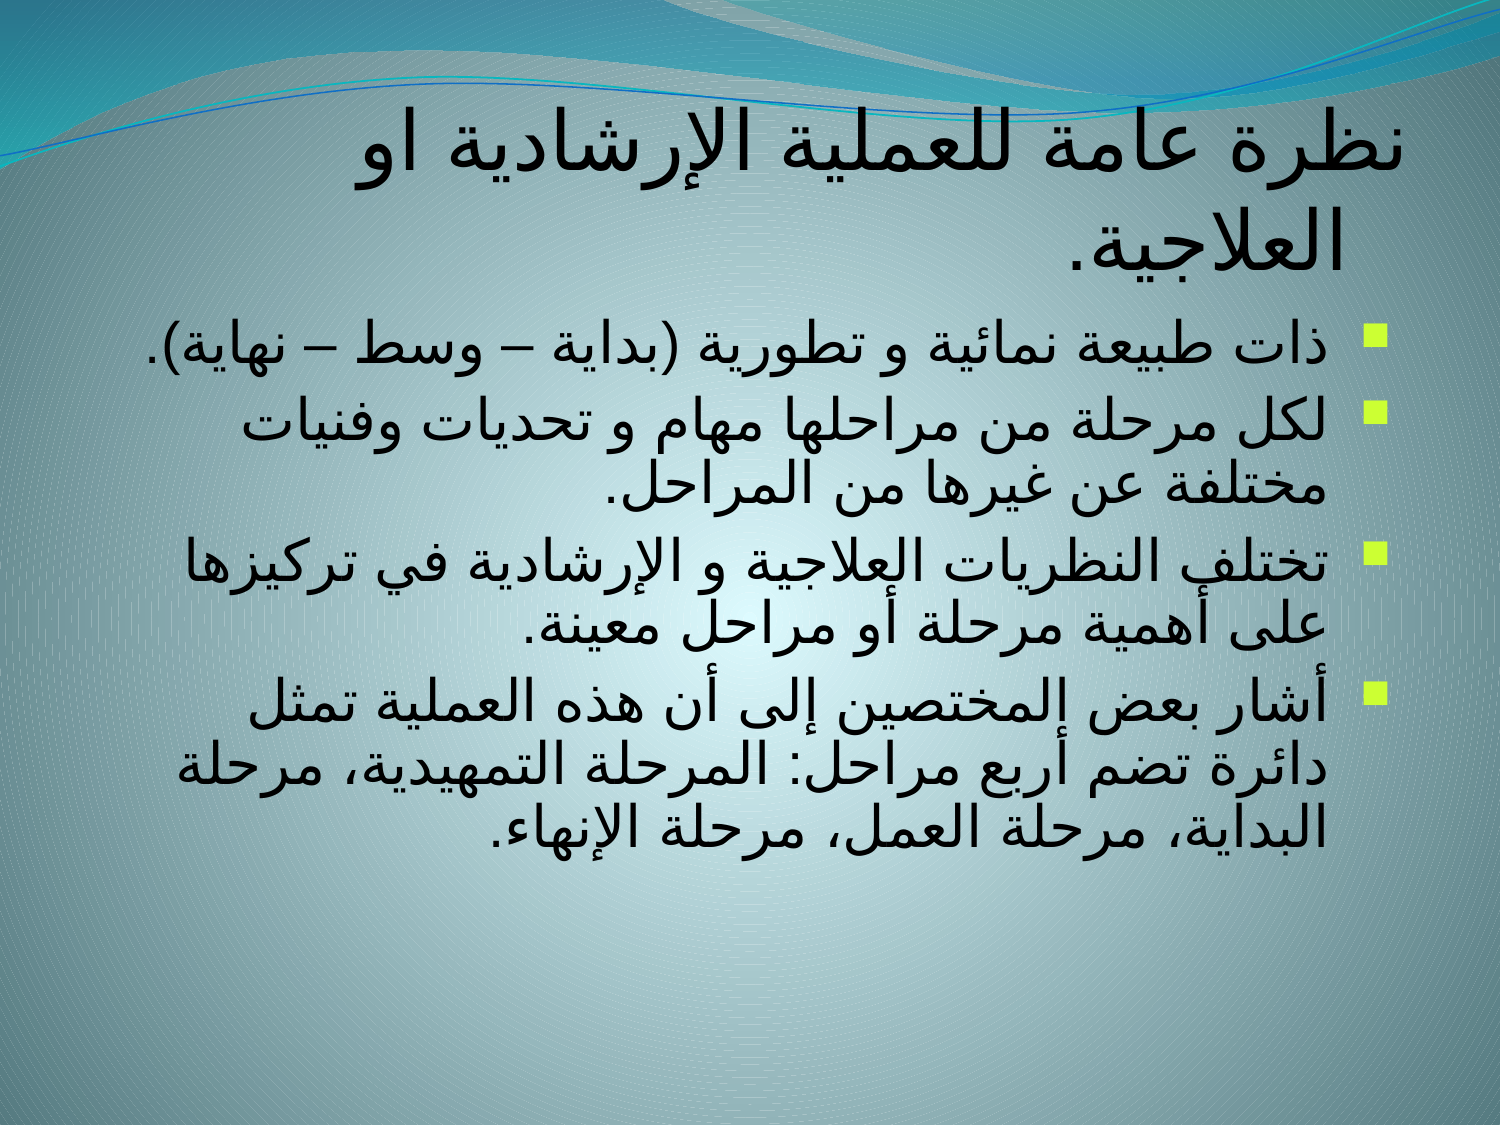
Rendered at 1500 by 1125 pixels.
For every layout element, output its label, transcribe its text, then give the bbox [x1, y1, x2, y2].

text_box نظرة عامة للعملية الإرشادية او العلاجية. [110, 87, 1410, 288]
text_box ذات طبيعة نمائية و تطورية (بداية – وسط – نهاية). لكل مرحلة من مراحلها مهام و تحديات وفنيات مختلفة عن غيرها من المراحل. تختلف النظريات العلاجية و الإرشادية في تركيزها على أهمية مرحلة أو مراحل معينة. أشار بعض المختصين إلى أن هذه العملية تمثل دائرة تضم أربع مراحل: المرحلة التمهيدية، مرحلة البداية، مرحلة العمل، مرحلة الإنهاء. [110, 312, 1392, 1070]
